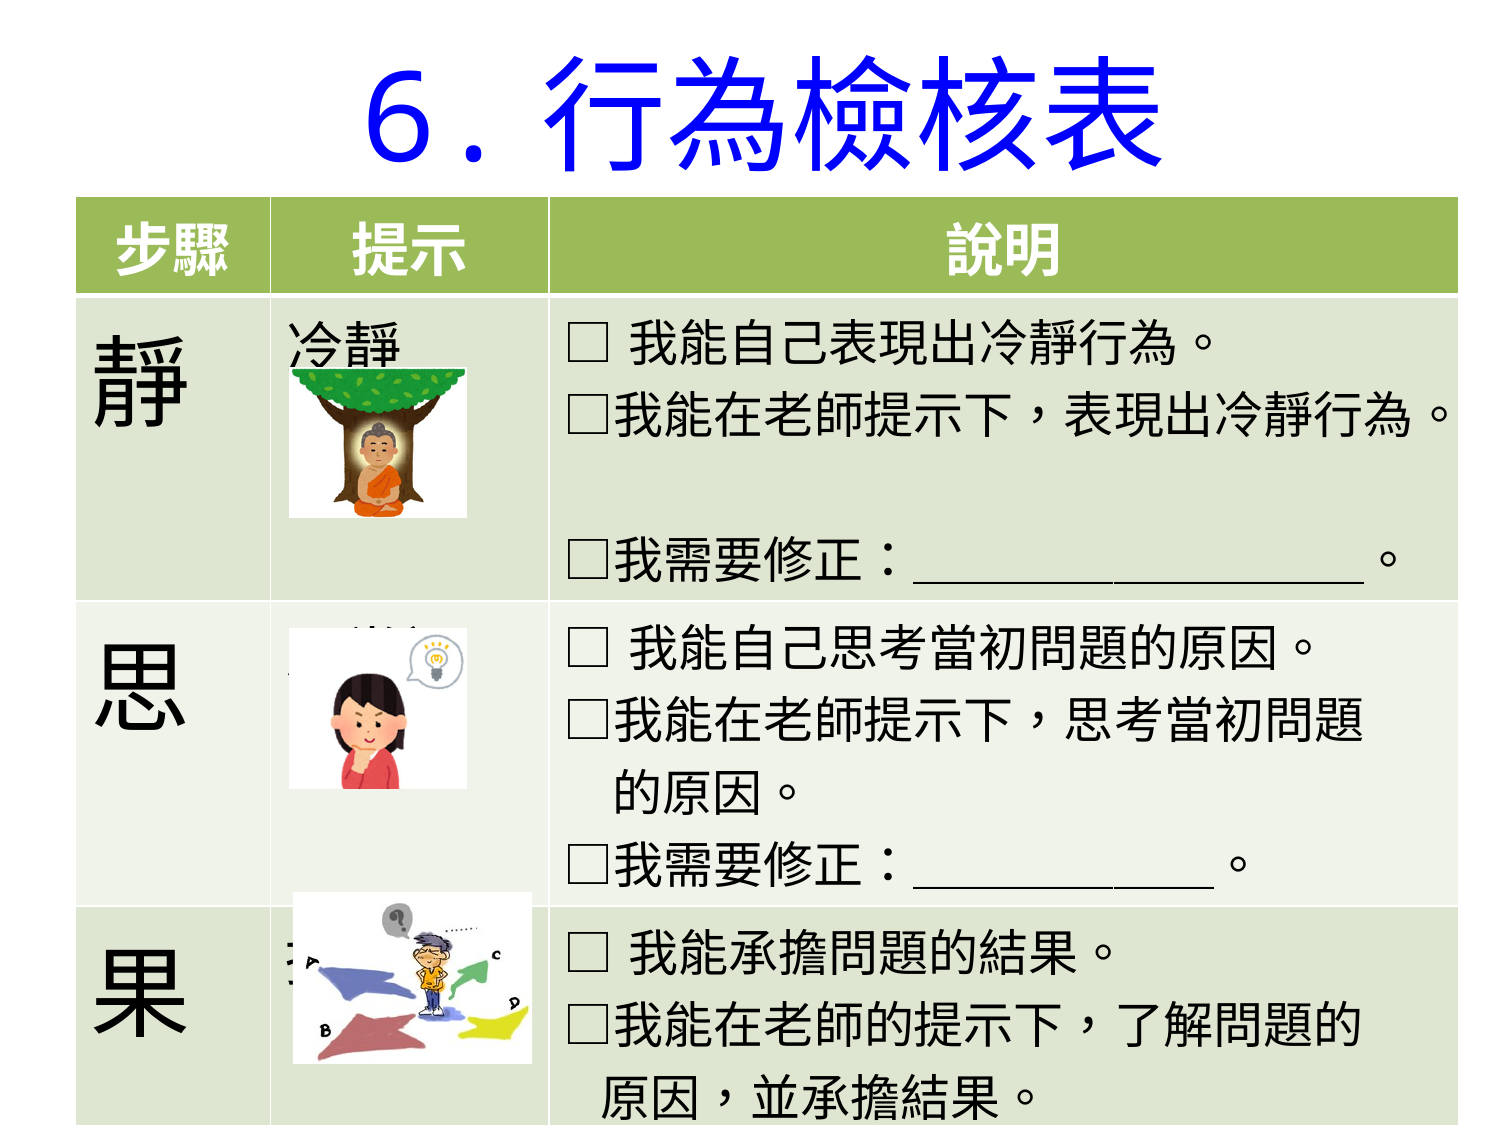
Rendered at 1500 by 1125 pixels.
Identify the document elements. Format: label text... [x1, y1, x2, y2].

table_header 說明 [550, 197, 1458, 293]
table_cell □我能自己表現出冷靜行為。 □我能在老師提示下，表現出冷靜行為。 □我需要修正：＿＿＿＿＿＿＿＿＿。 [550, 298, 1458, 600]
table_cell 靜 [76, 298, 270, 600]
table_cell □我能自己思考當初問題的原因。 □我能在老師提示下，思考當初問題 的原因。 □我需要修正：＿＿＿＿＿＿。 [550, 602, 1458, 905]
picture [288, 628, 467, 789]
table_header 步驟 [76, 197, 270, 293]
table_cell 冷靜 [271, 298, 548, 600]
table_cell 果 [76, 907, 270, 1125]
table_cell □我能承擔問題的結果。 □我能在老師的提示下，了解問題的 原因，並承擔結果。 □我需要修正：＿＿＿＿＿＿＿＿。 [550, 907, 1458, 1125]
table_cell 擔後果 [271, 907, 548, 1125]
table_header 提示 [271, 197, 548, 293]
title 6.行為檢核表 [88, 30, 1439, 192]
table_cell 思當初 [271, 602, 548, 905]
table_cell 思 [76, 602, 270, 905]
picture [288, 367, 467, 519]
picture [292, 891, 533, 1064]
